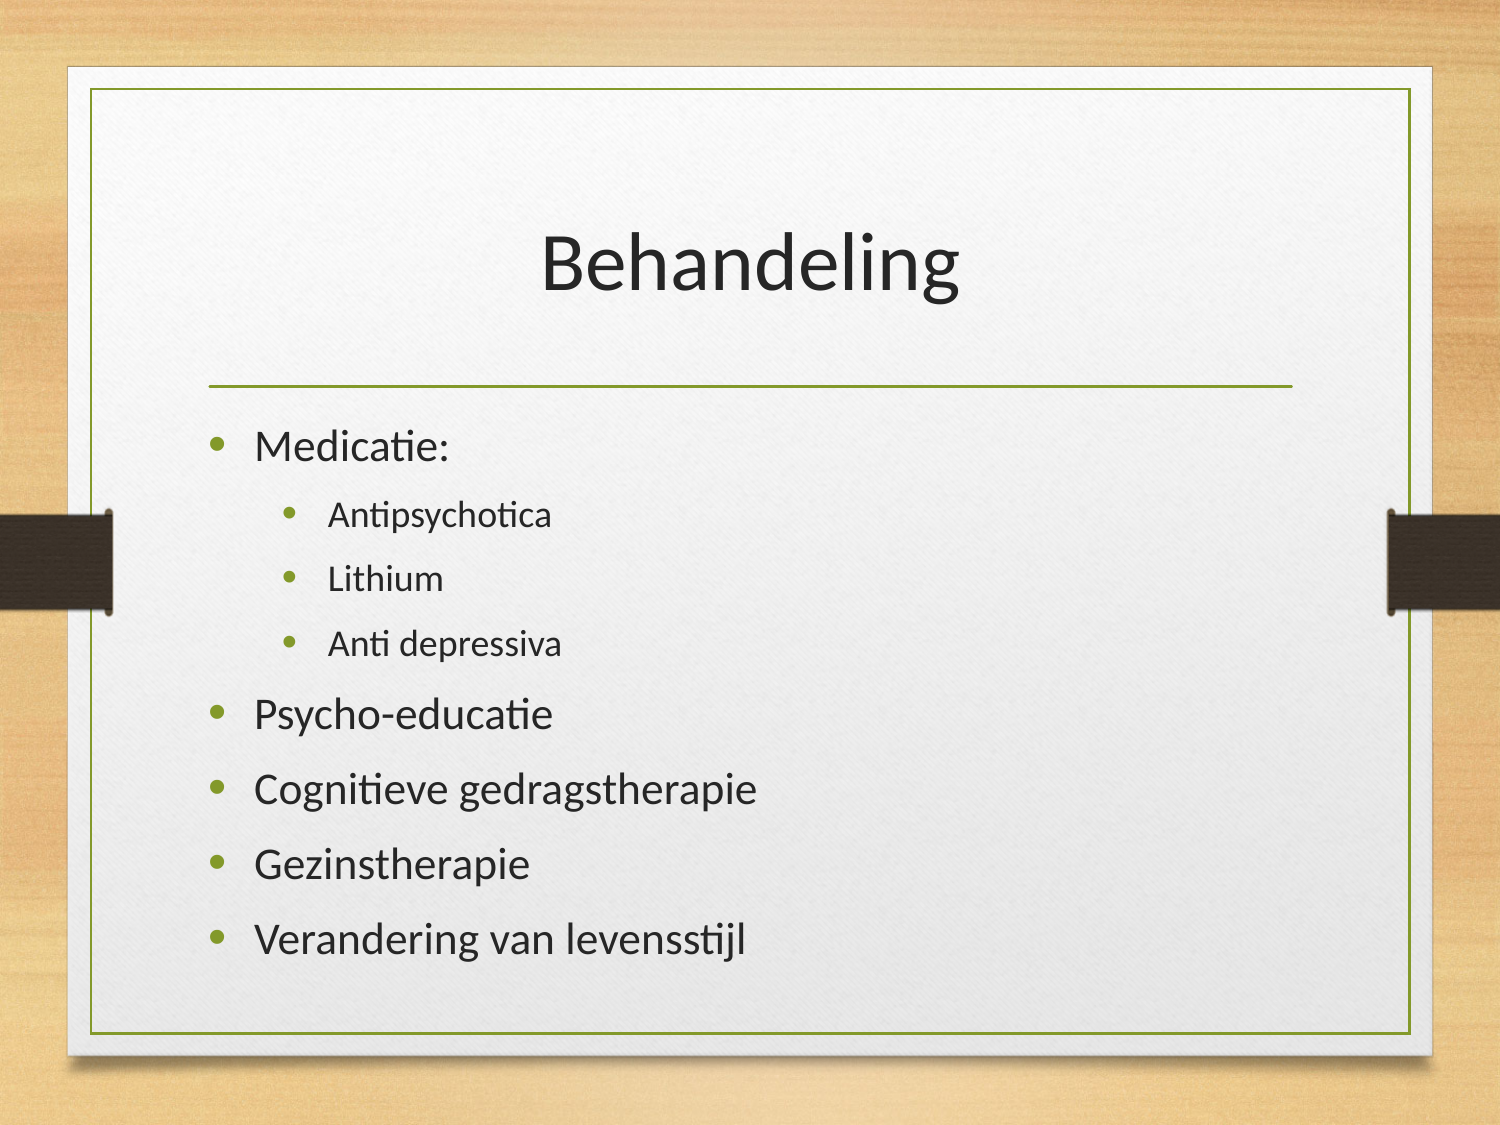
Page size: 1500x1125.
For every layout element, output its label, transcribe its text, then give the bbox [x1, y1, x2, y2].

list Medicatie: Antipsychotica Lithium Anti depressiva Psycho-educatie Cognitieve gedragstherapie Gezinstherapie Verandering van levensstijl [193, 408, 1309, 974]
picture [0, 0, 1500, 1125]
title Behandeling [193, 150, 1309, 365]
